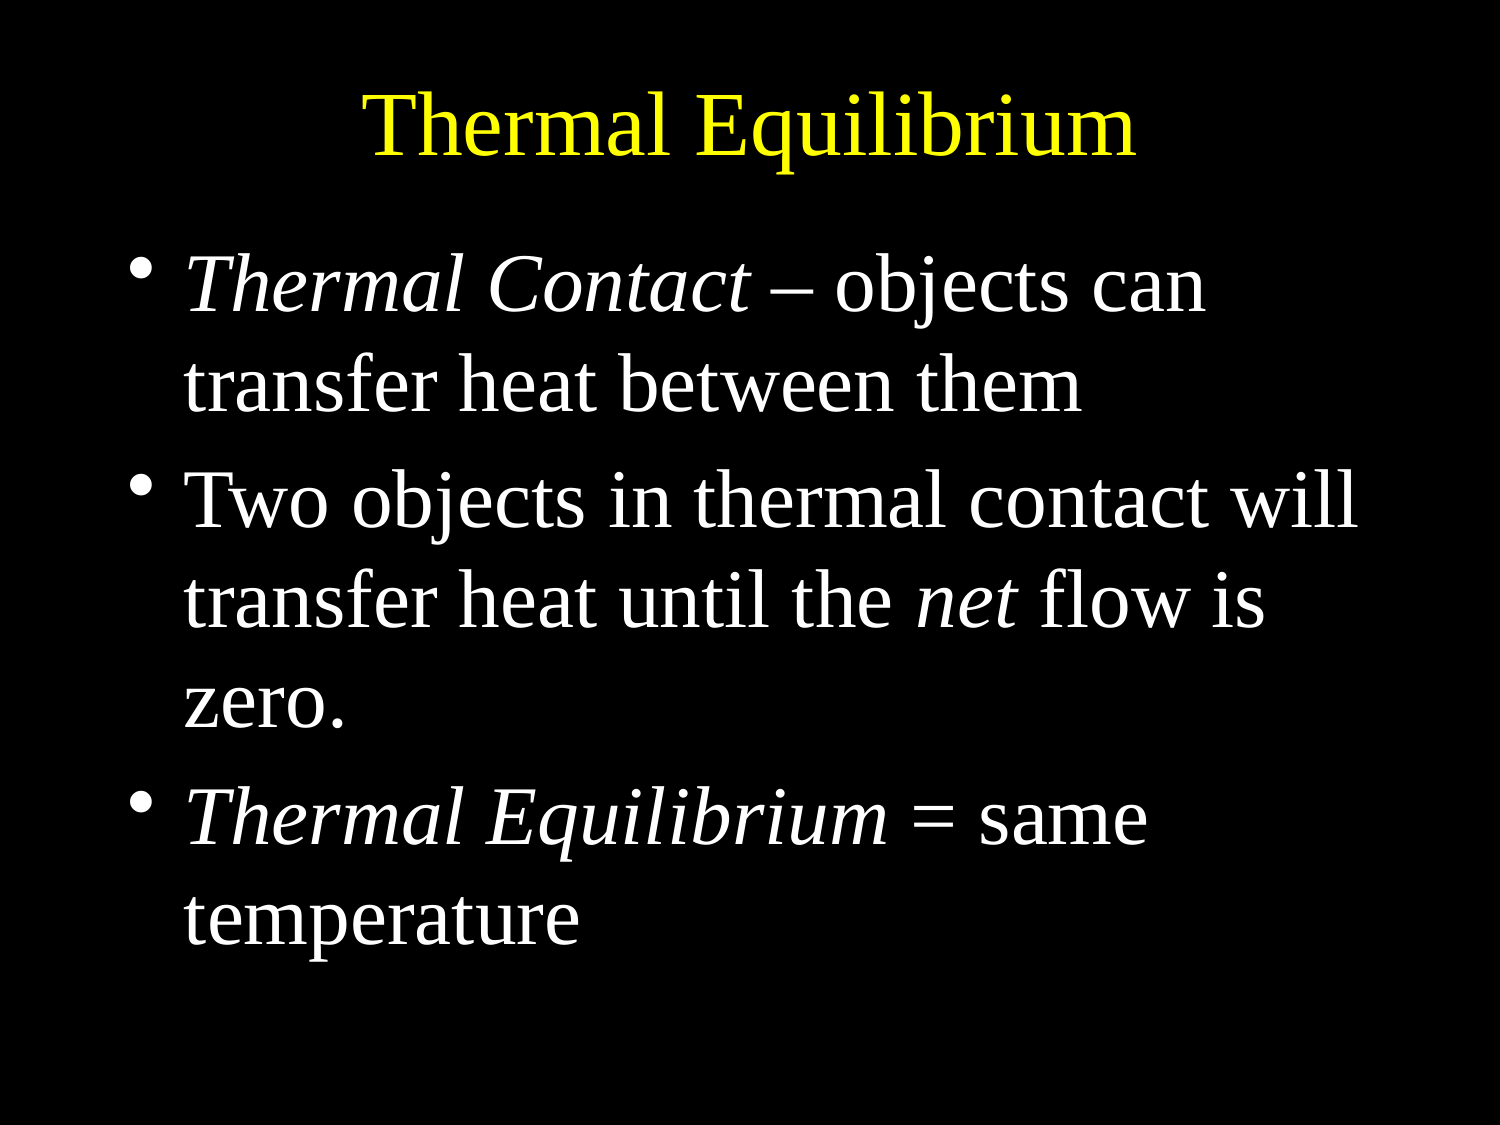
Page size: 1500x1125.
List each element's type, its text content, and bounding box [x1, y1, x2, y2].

list Thermal Contact – objects can transfer heat between them Two objects in thermal contact will transfer heat until the net flow is zero. Thermal Equilibrium = same temperature [112, 220, 1431, 1059]
title Thermal Equilibrium [112, 24, 1388, 213]
